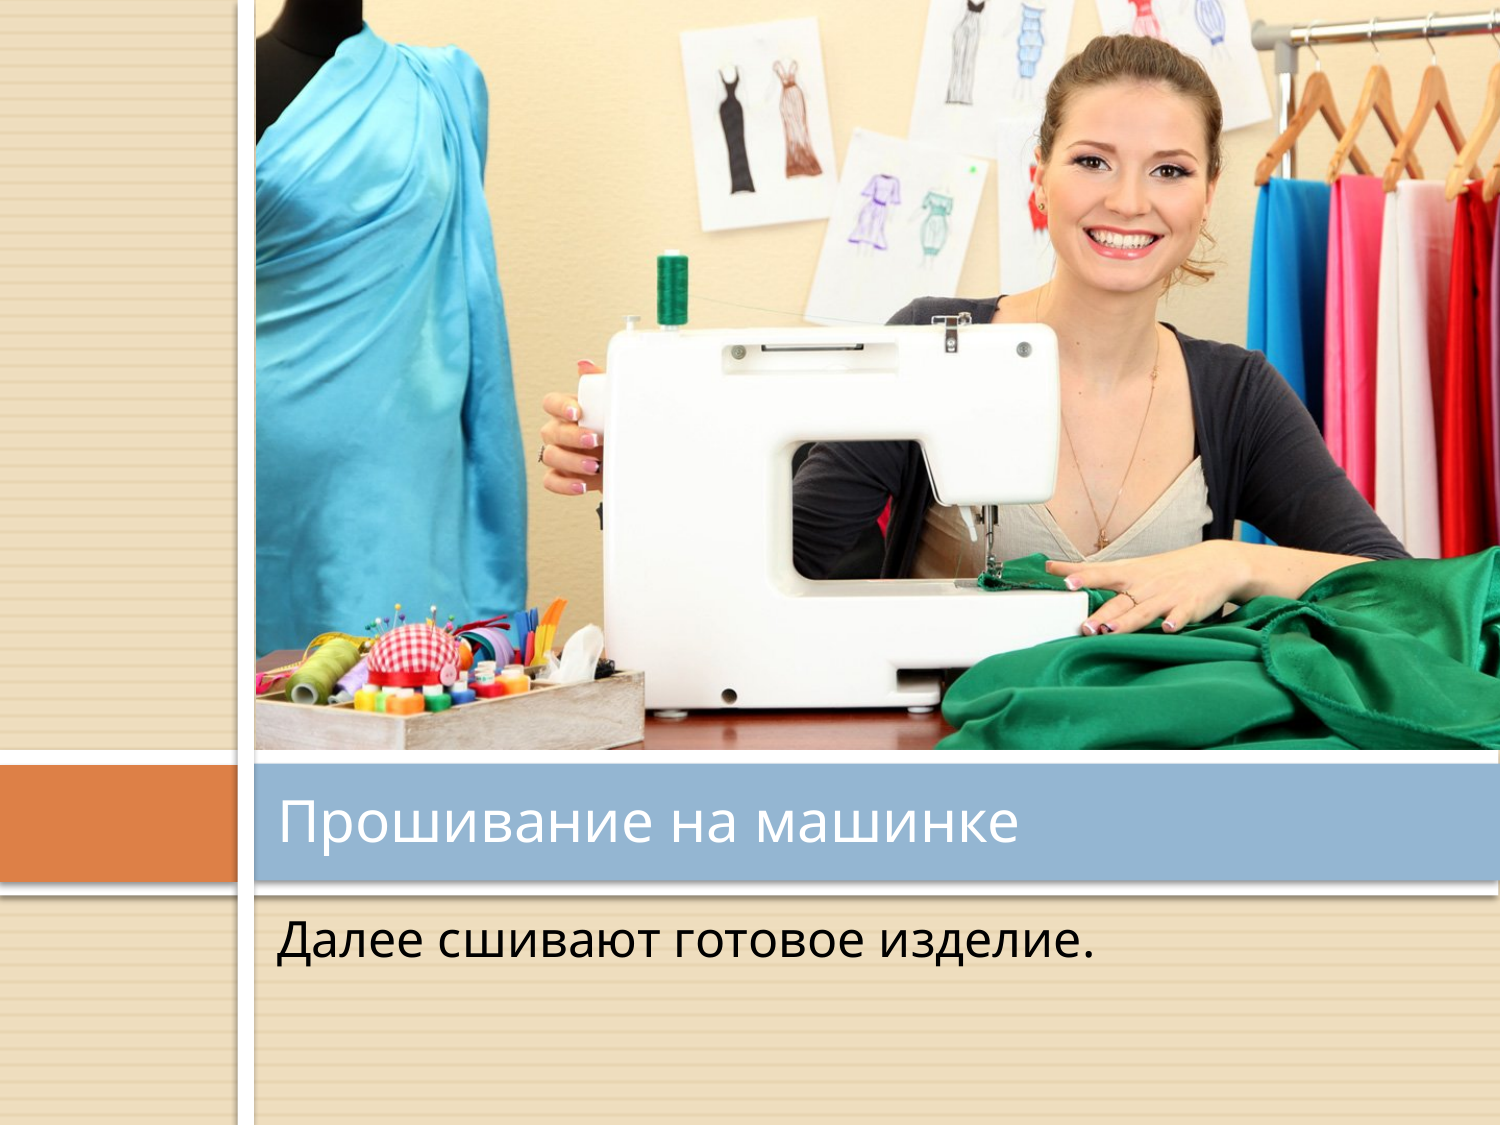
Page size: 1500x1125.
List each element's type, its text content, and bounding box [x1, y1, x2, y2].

list Далее сшивают готовое изделие. [262, 900, 1463, 1013]
title Прошивание на машинке [262, 762, 1463, 875]
picture [255, 0, 1500, 750]
